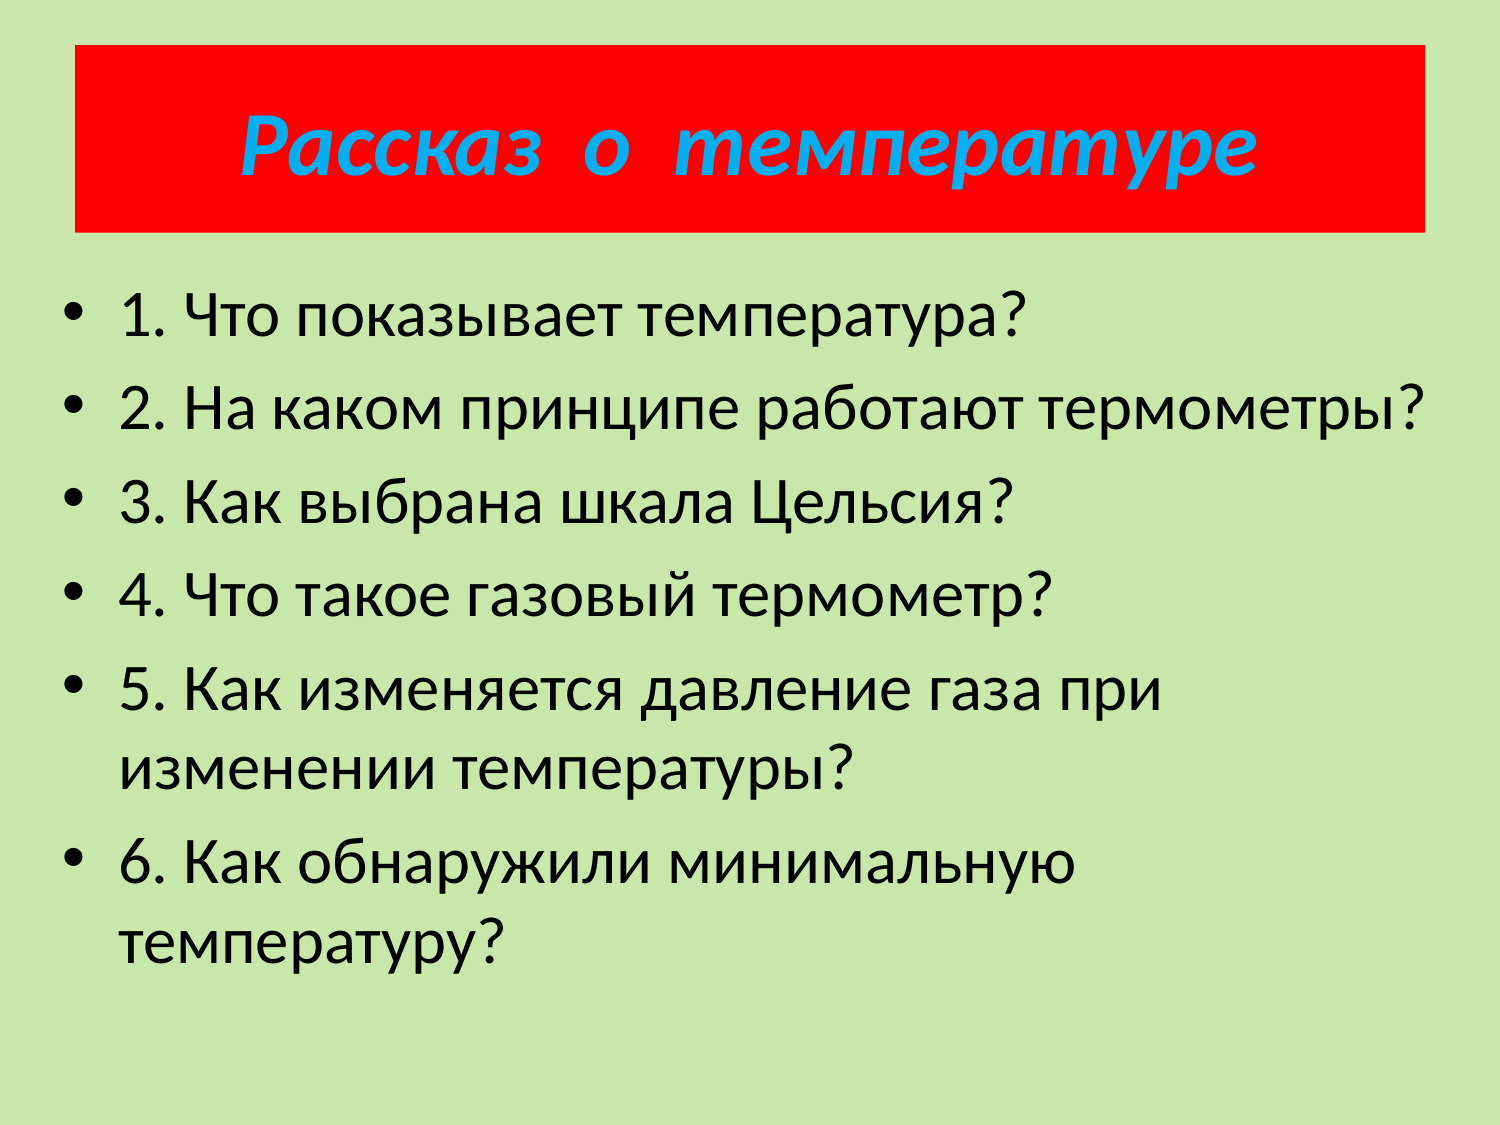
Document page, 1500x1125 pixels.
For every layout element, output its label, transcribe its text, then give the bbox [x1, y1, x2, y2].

title Рассказ о температуре [75, 45, 1425, 233]
list 1. Что показывает температура? 2. На каком принципе работают термометры? 3. Как выбрана шкала Цельсия? 4. Что такое газовый термометр? 5. Как изменяется давление газа при изменении температуры? 6. Как обнаружили минимальную температуру? [46, 262, 1454, 1005]
